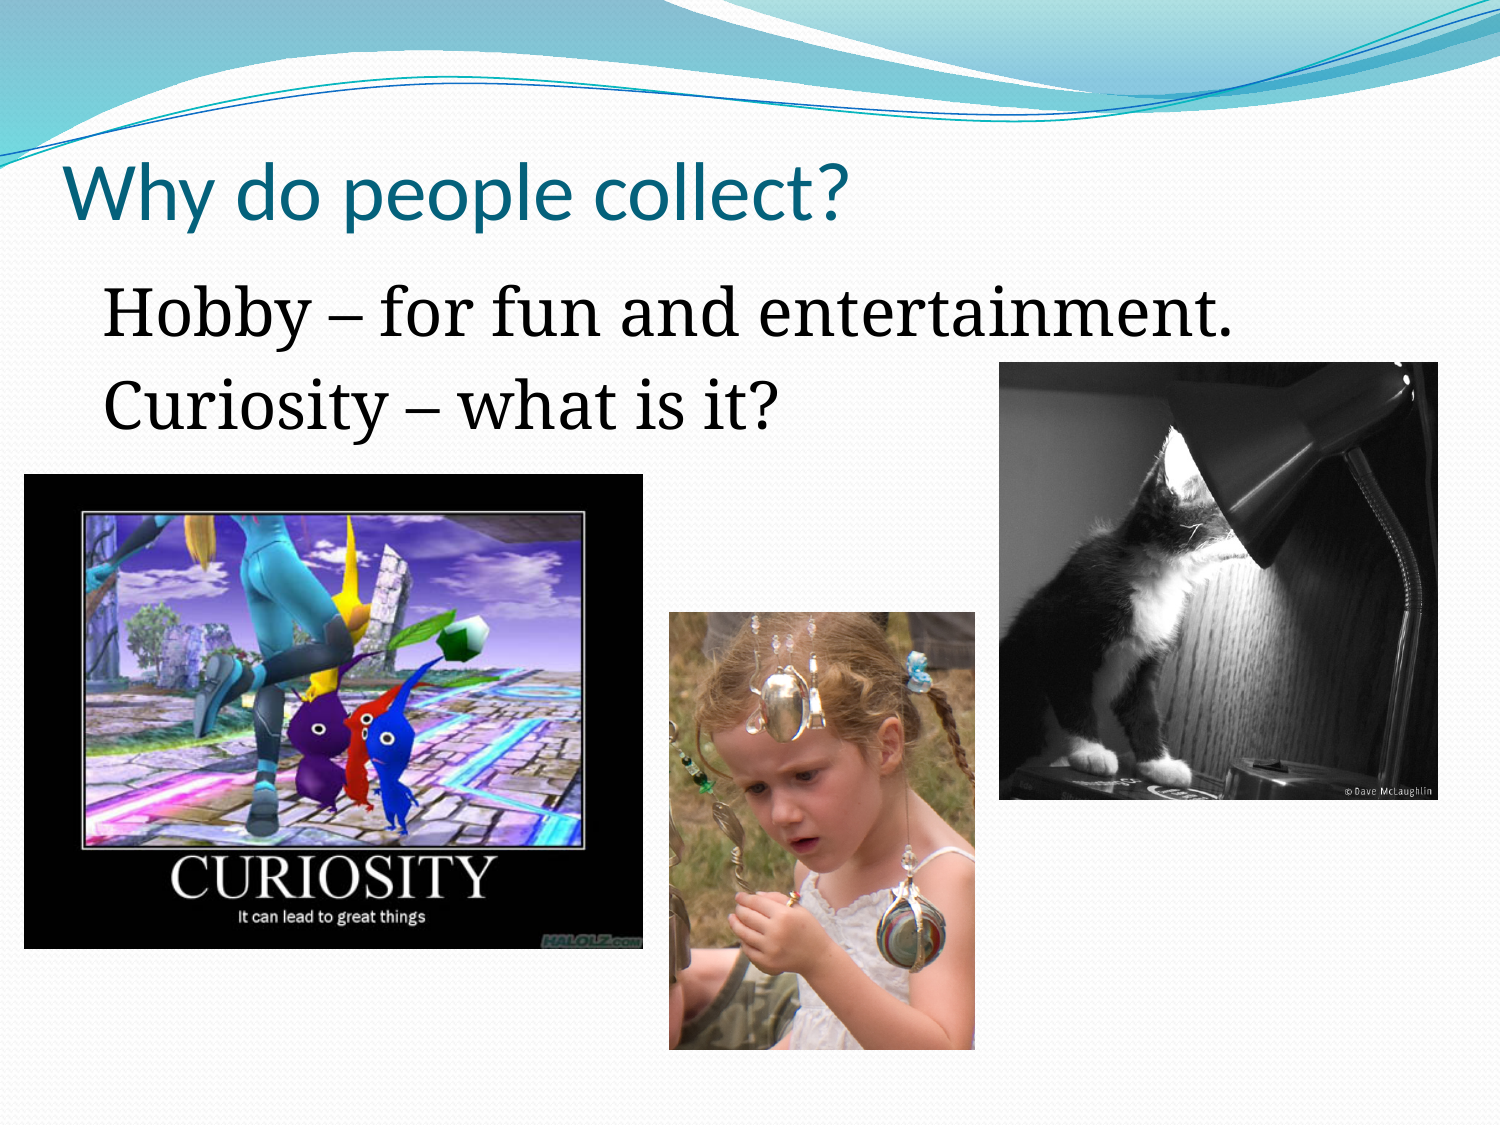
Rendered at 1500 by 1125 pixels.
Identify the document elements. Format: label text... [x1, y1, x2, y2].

list Hobby – for fun and entertainment. Curiosity – what is it? [87, 262, 1313, 983]
picture [999, 362, 1438, 801]
title Why do people collect? [62, 50, 1413, 238]
picture [669, 612, 976, 1051]
picture [24, 474, 644, 949]
